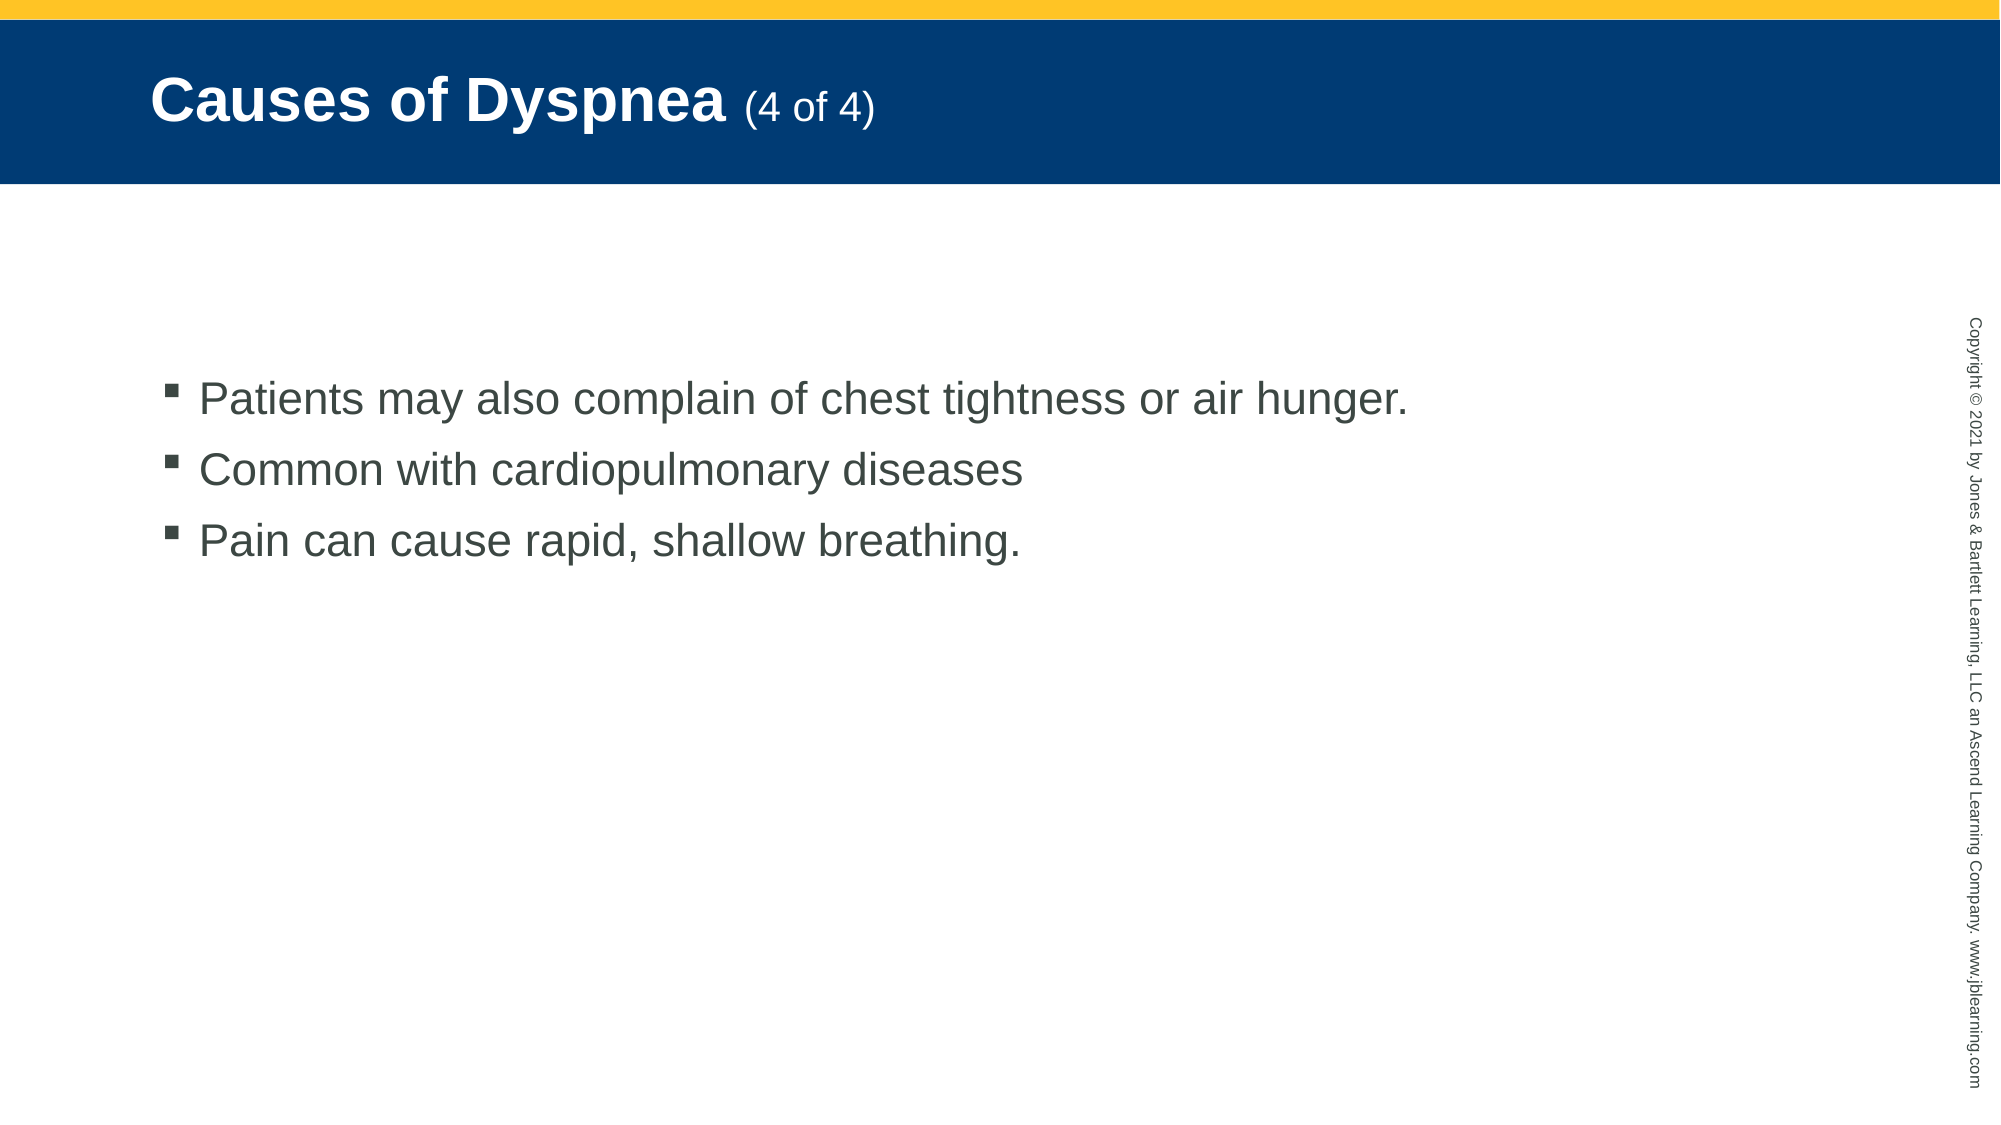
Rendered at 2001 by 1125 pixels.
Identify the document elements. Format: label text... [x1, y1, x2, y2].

title Causes of Dyspnea (4 of 4) [0, 19, 2000, 185]
list Patients may also complain of chest tightness or air hunger. Common with cardiopulmonary diseases Pain can cause rapid, shallow breathing. [146, 361, 1859, 1016]
